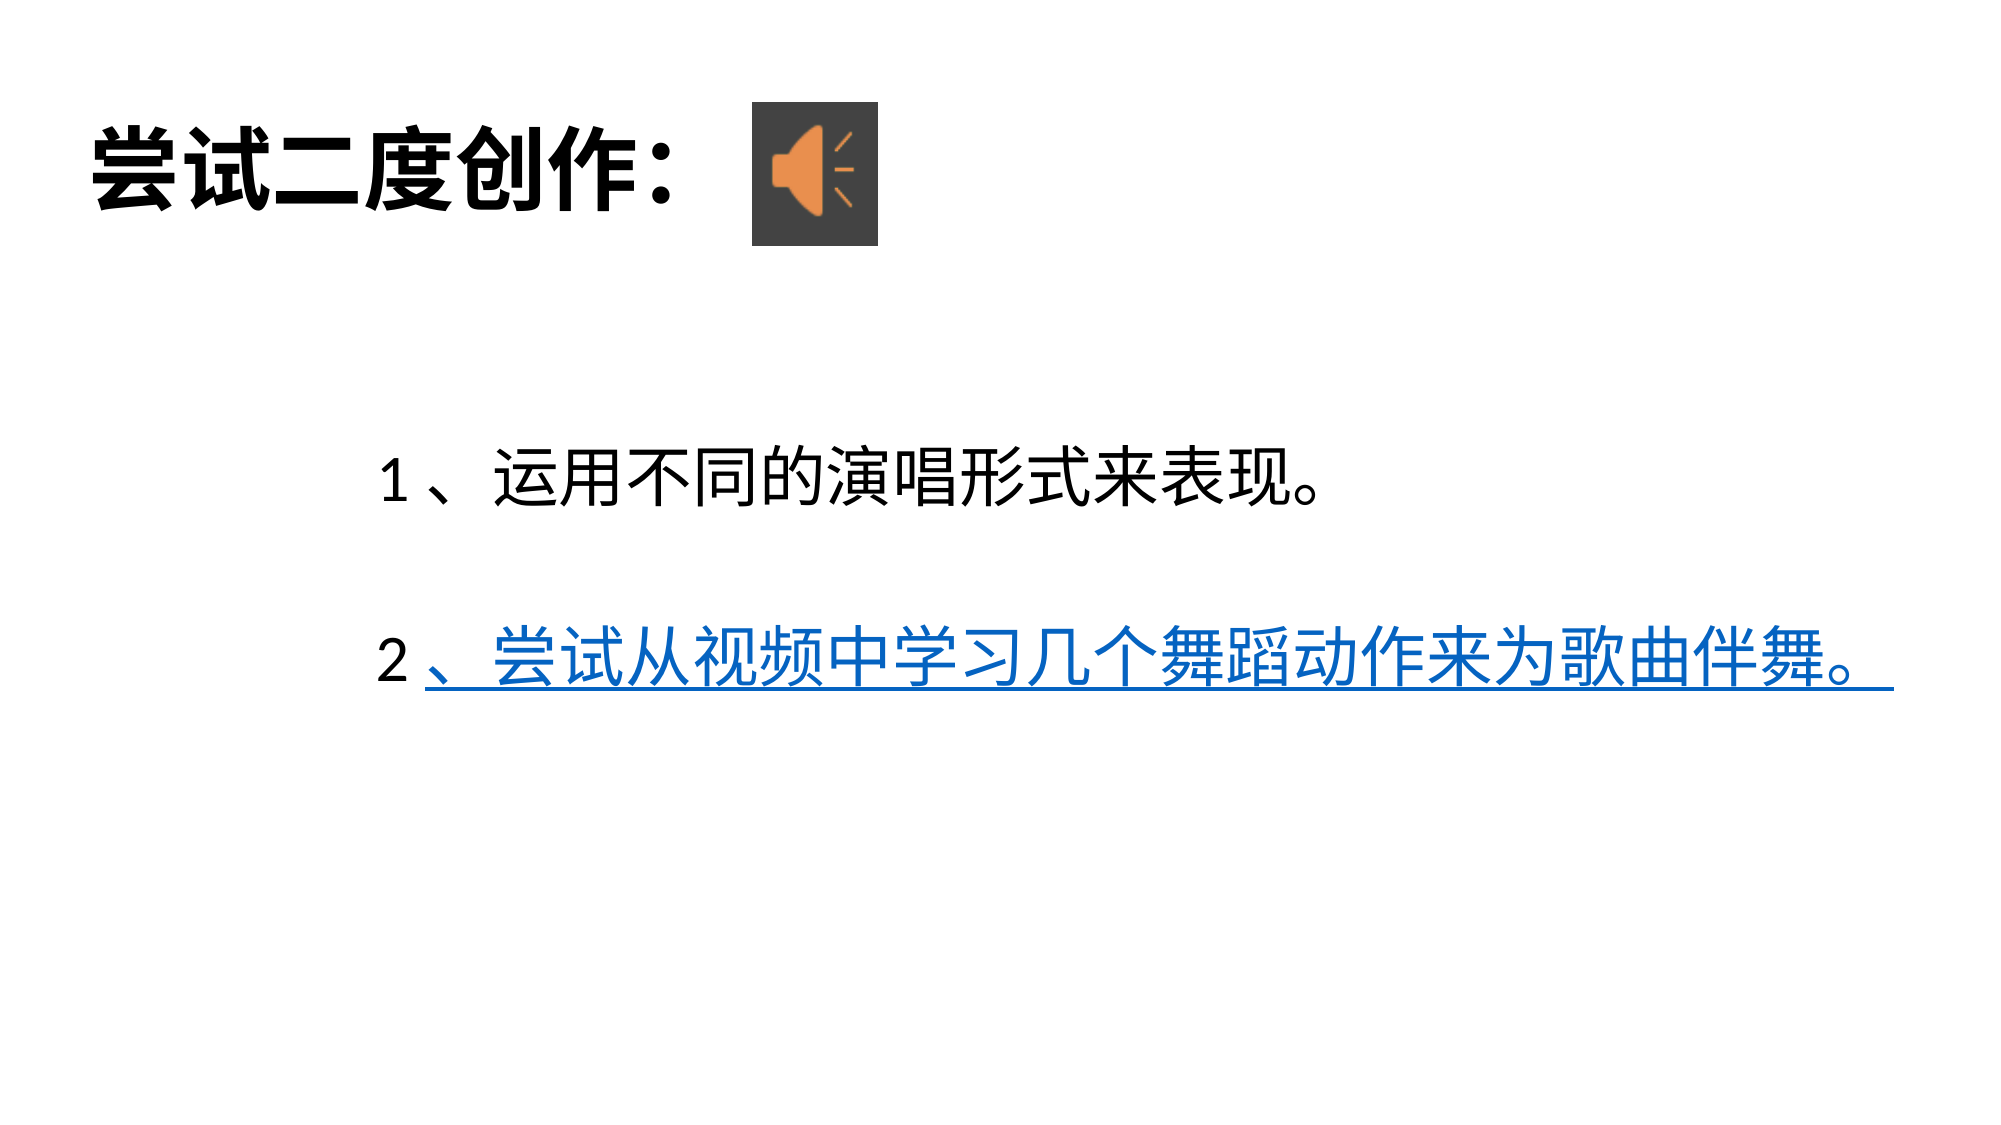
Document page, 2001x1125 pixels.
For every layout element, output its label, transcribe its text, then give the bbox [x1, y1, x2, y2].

text_box 1、运用不同的演唱形式来表现。 [361, 427, 1375, 522]
picture [751, 100, 879, 247]
text_box 2、尝试从视频中学习几个舞蹈动作来为歌曲伴舞。 [360, 607, 1909, 719]
title 尝试二度创作： [73, 65, 675, 283]
